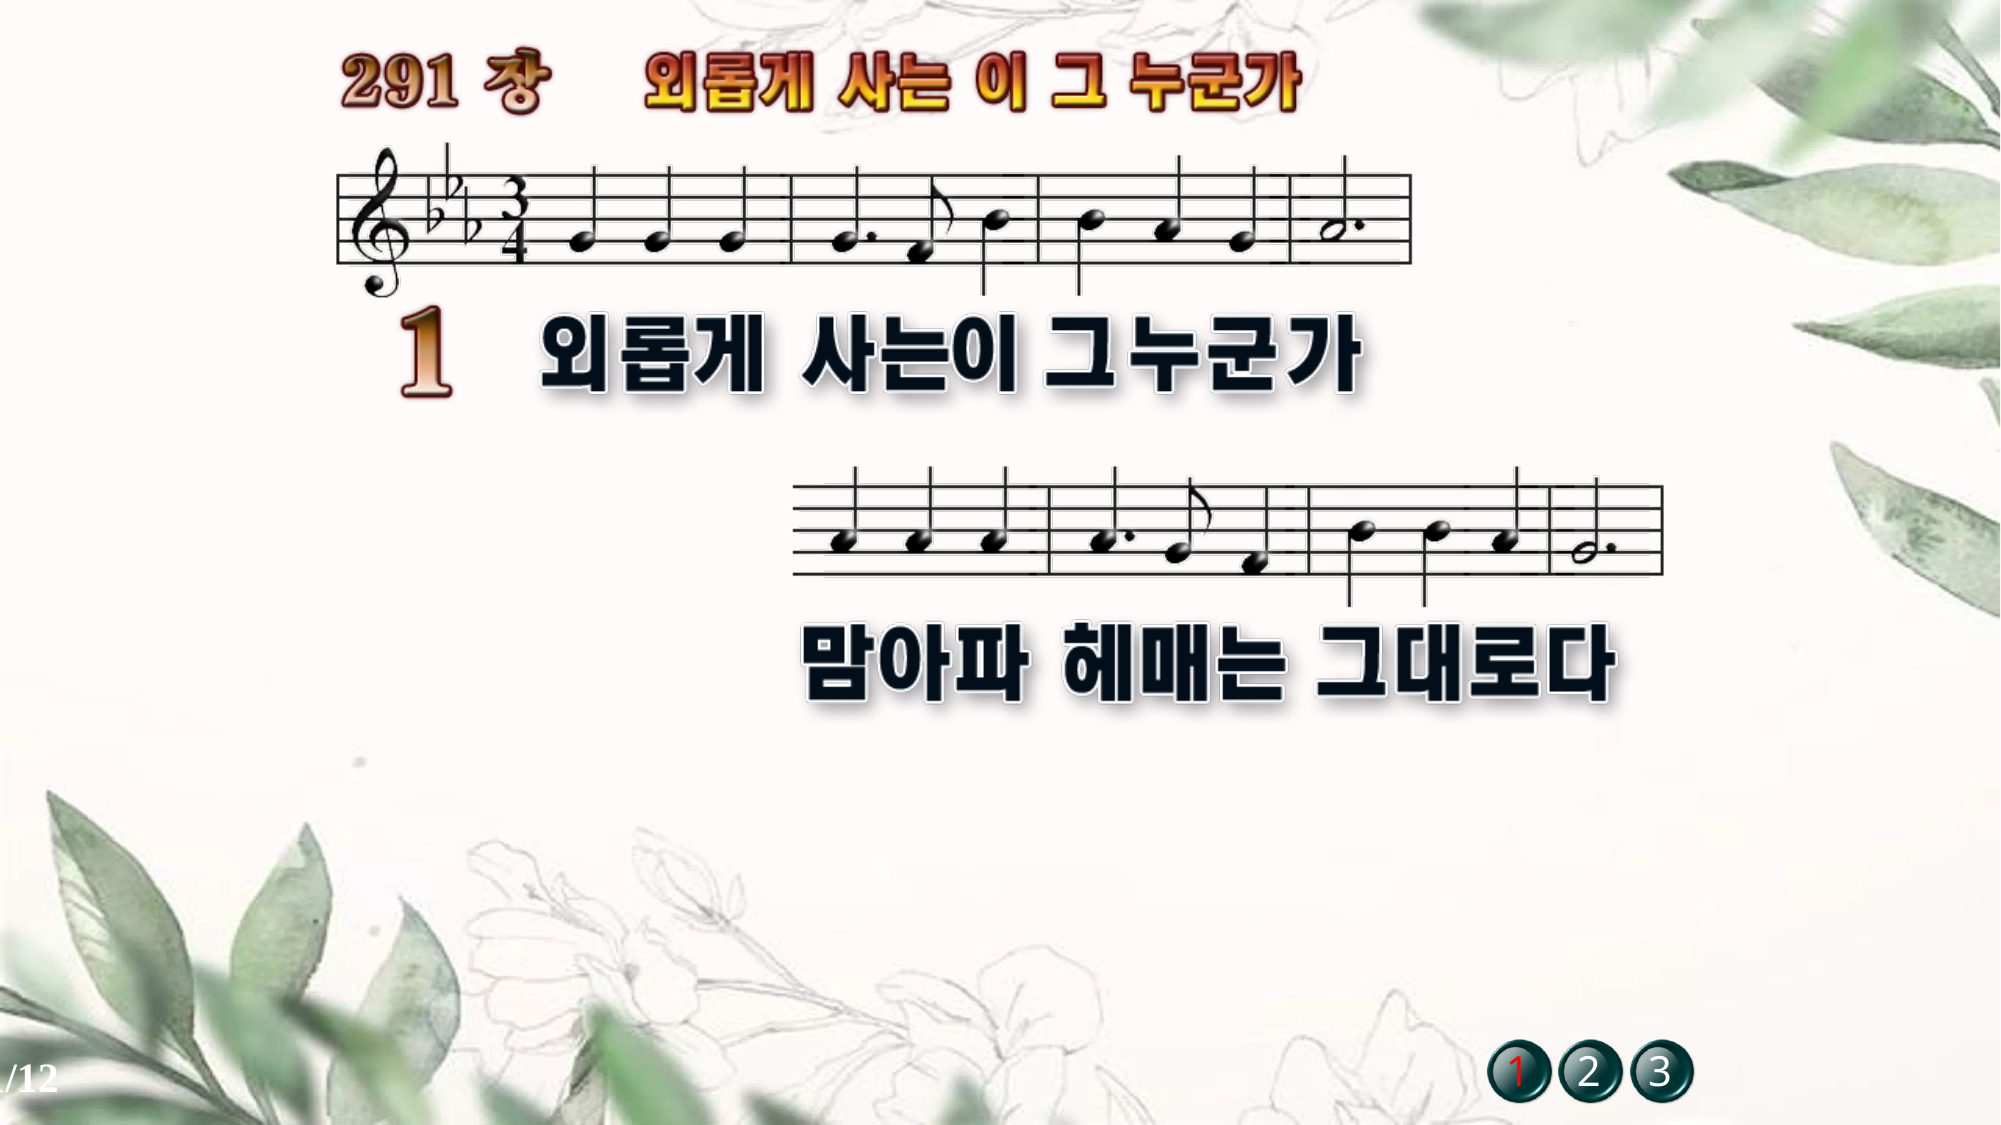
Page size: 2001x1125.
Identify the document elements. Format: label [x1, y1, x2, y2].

text_box [1555, 1035, 1626, 1106]
text_box [1627, 1035, 1697, 1106]
picture [0, 0, 2001, 1125]
text_box [1484, 1035, 1555, 1106]
